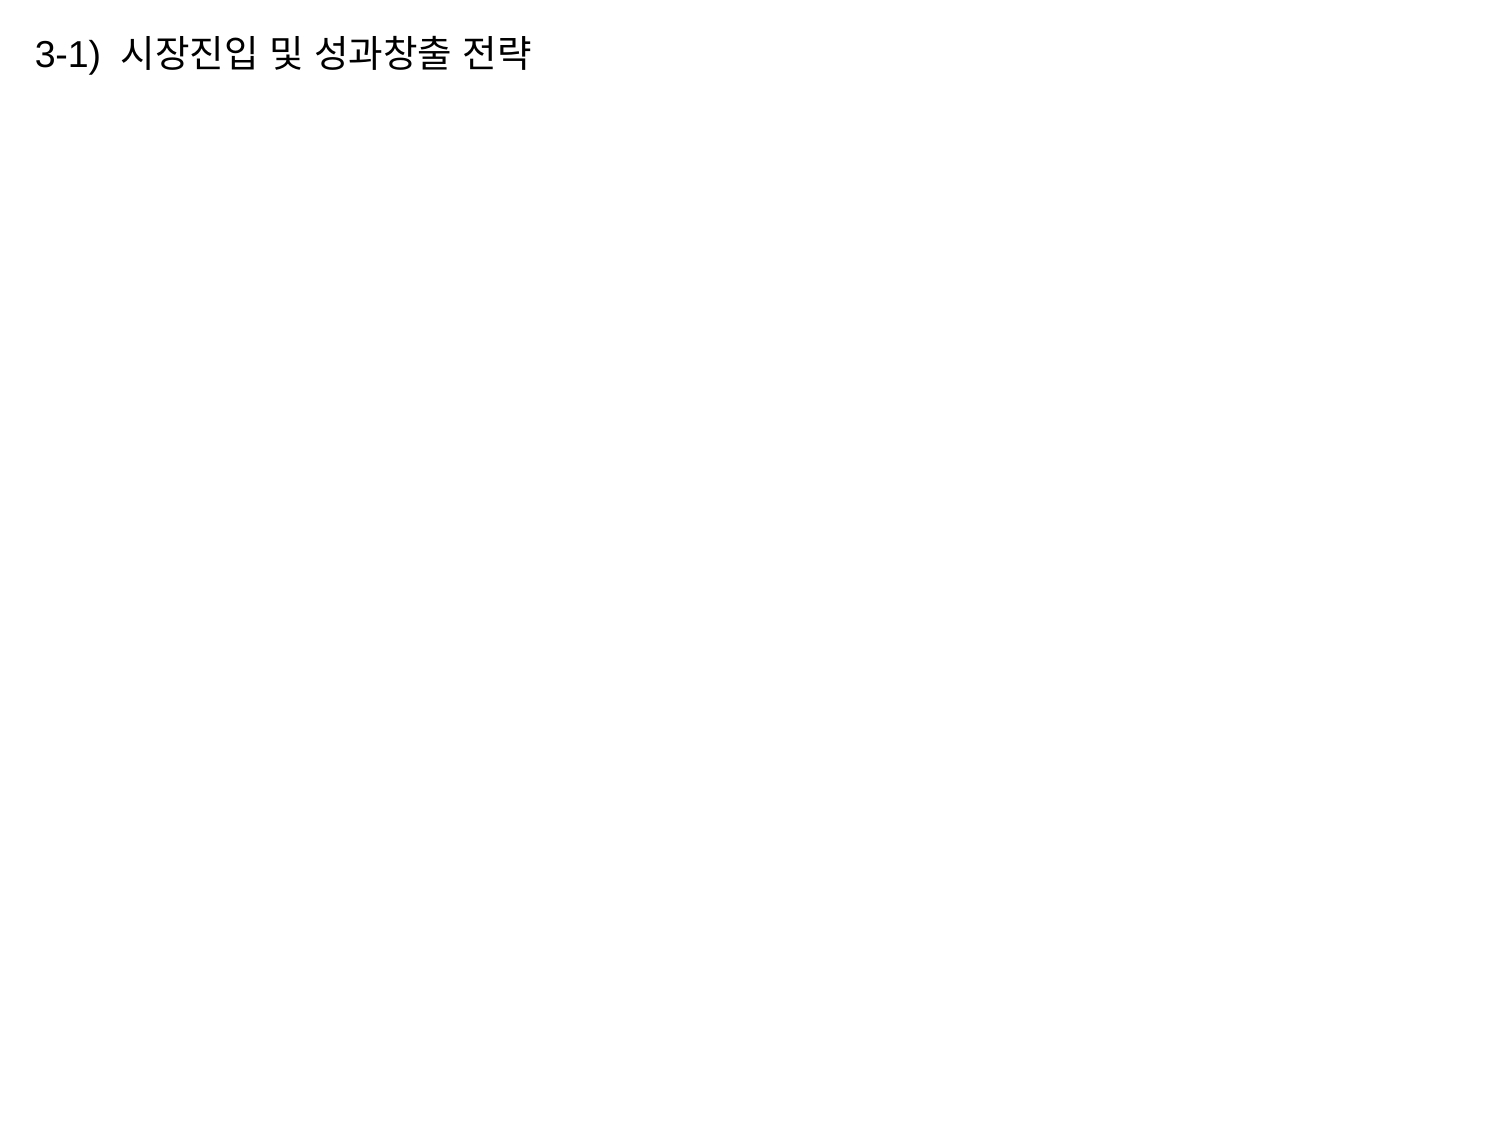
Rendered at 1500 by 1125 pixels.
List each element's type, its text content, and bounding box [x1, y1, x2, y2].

text_box 3-1) 시장진입 및 성과창출 전략 [20, 22, 662, 83]
